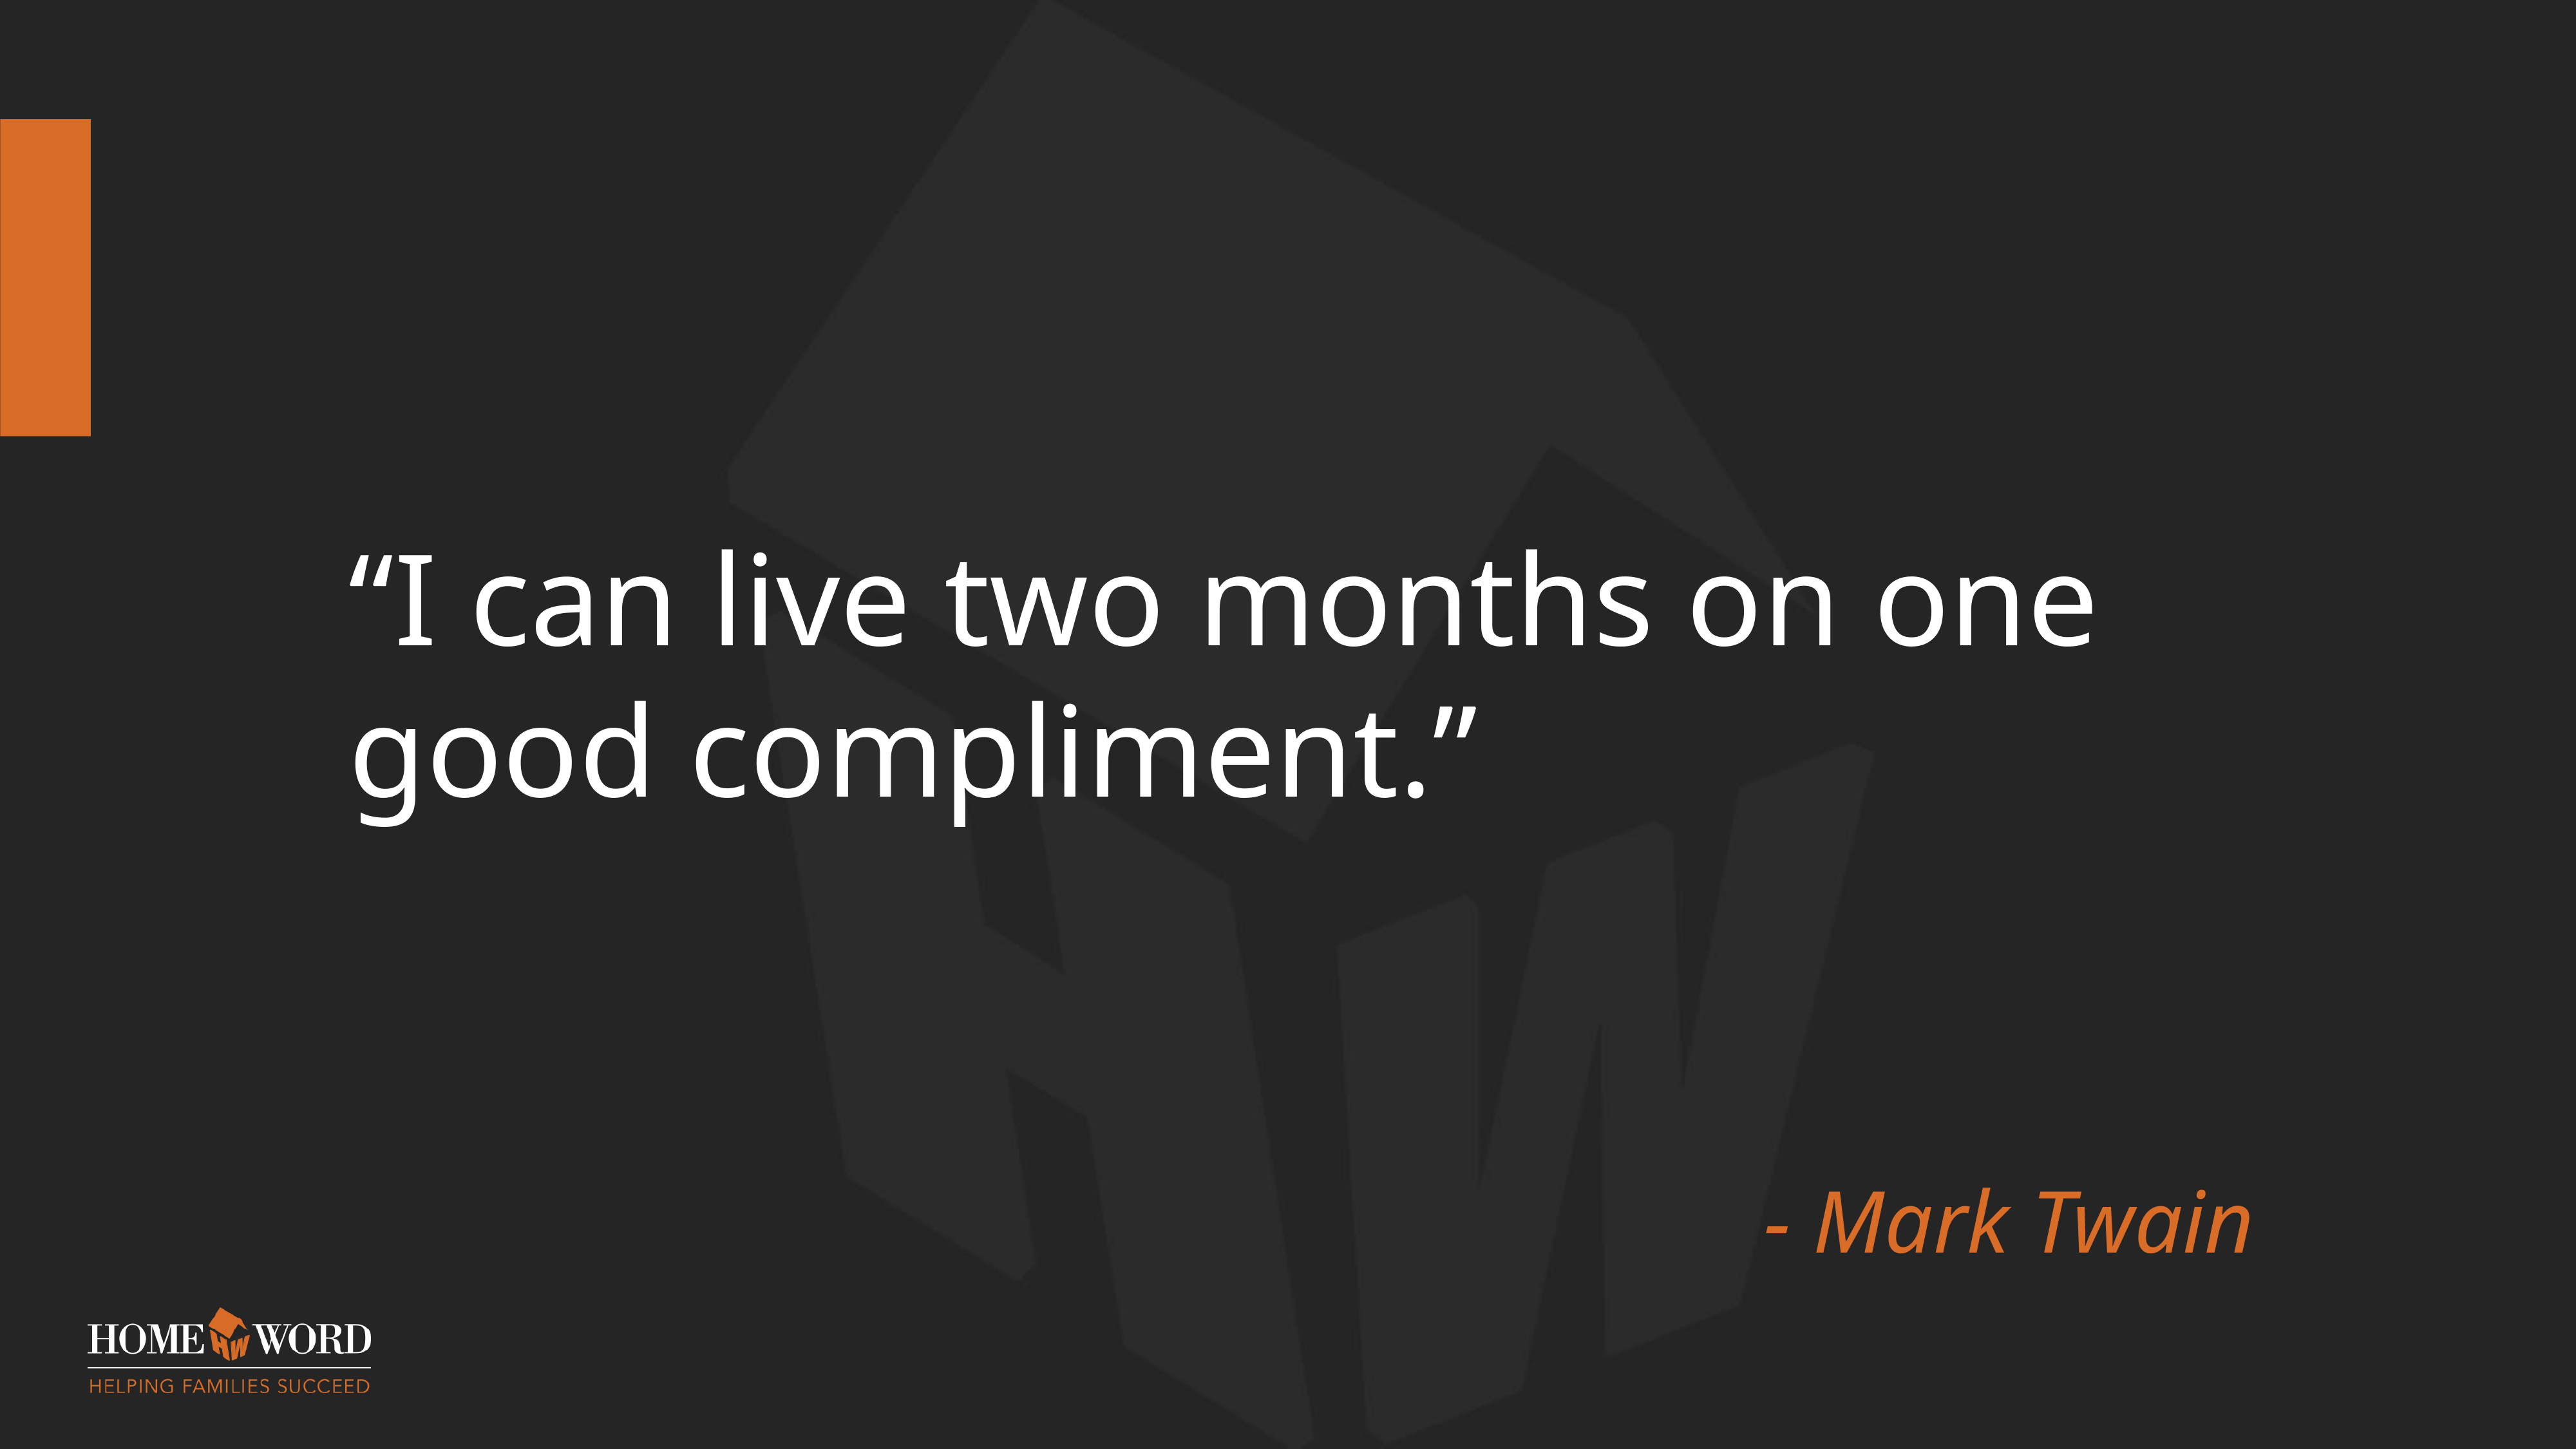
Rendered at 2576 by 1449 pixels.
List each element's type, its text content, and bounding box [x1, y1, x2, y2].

title “I can live two months on one good compliment.” [343, 514, 2314, 1045]
picture [0, 0, 2576, 1449]
text_box - Mark Twain [337, 1162, 2282, 1276]
